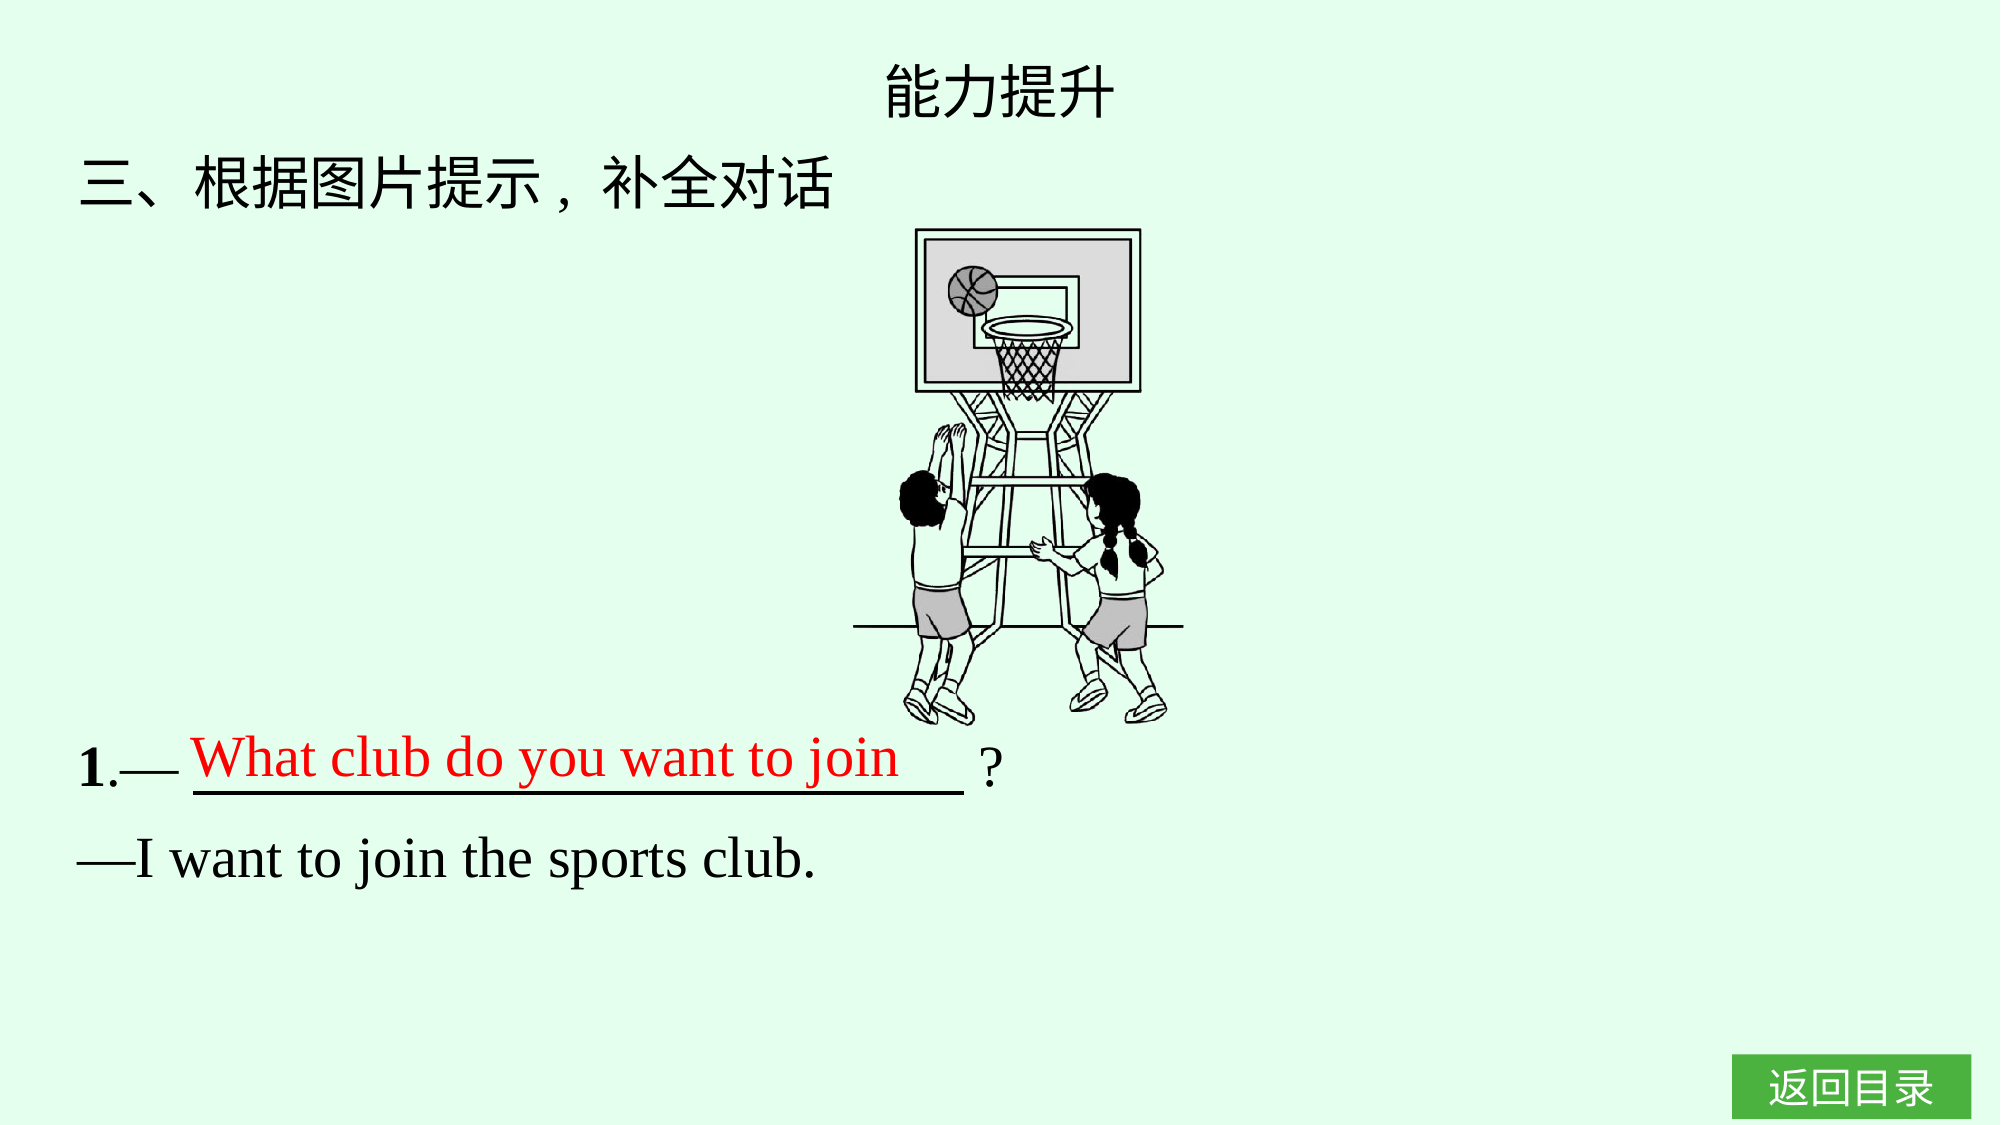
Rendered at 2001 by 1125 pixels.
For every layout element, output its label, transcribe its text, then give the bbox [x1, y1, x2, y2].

text_box 1.— ? —I want to join the sports club. [62, 699, 1938, 897]
picture [846, 216, 1190, 732]
text_box 能力提升 三、根据图片提示, 补全对话 [62, 27, 1938, 224]
text_box What club do you want to join [175, 696, 915, 796]
